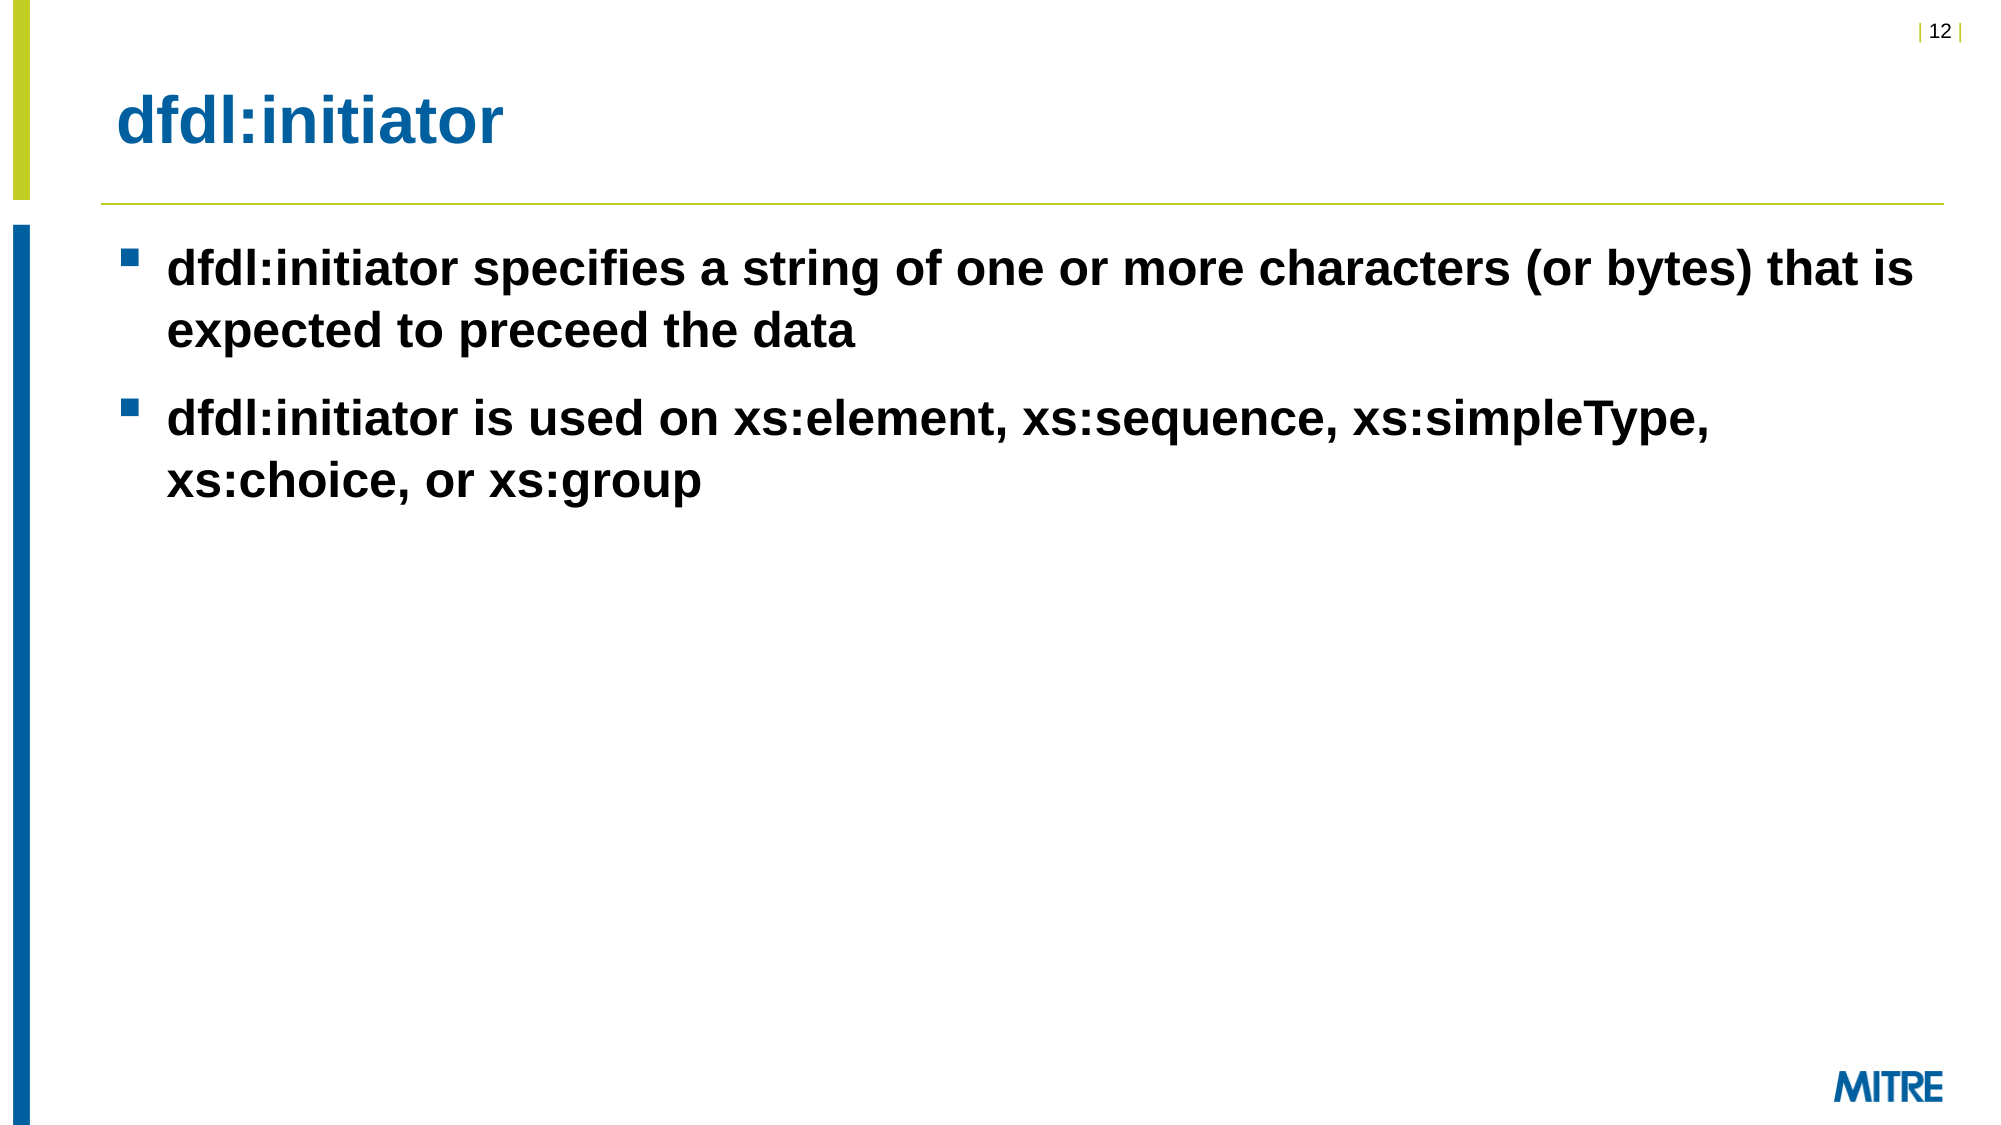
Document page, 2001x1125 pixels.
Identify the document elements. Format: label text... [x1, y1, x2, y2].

list dfdl:initiator specifies a string of one or more characters (or bytes) that is expected to preceed the data dfdl:initiator is used on xs:element, xs:sequence, xs:simpleType, xs:choice, or xs:group [101, 224, 1945, 1012]
title dfdl:initiator [101, 60, 1945, 184]
picture [1834, 1068, 1945, 1109]
